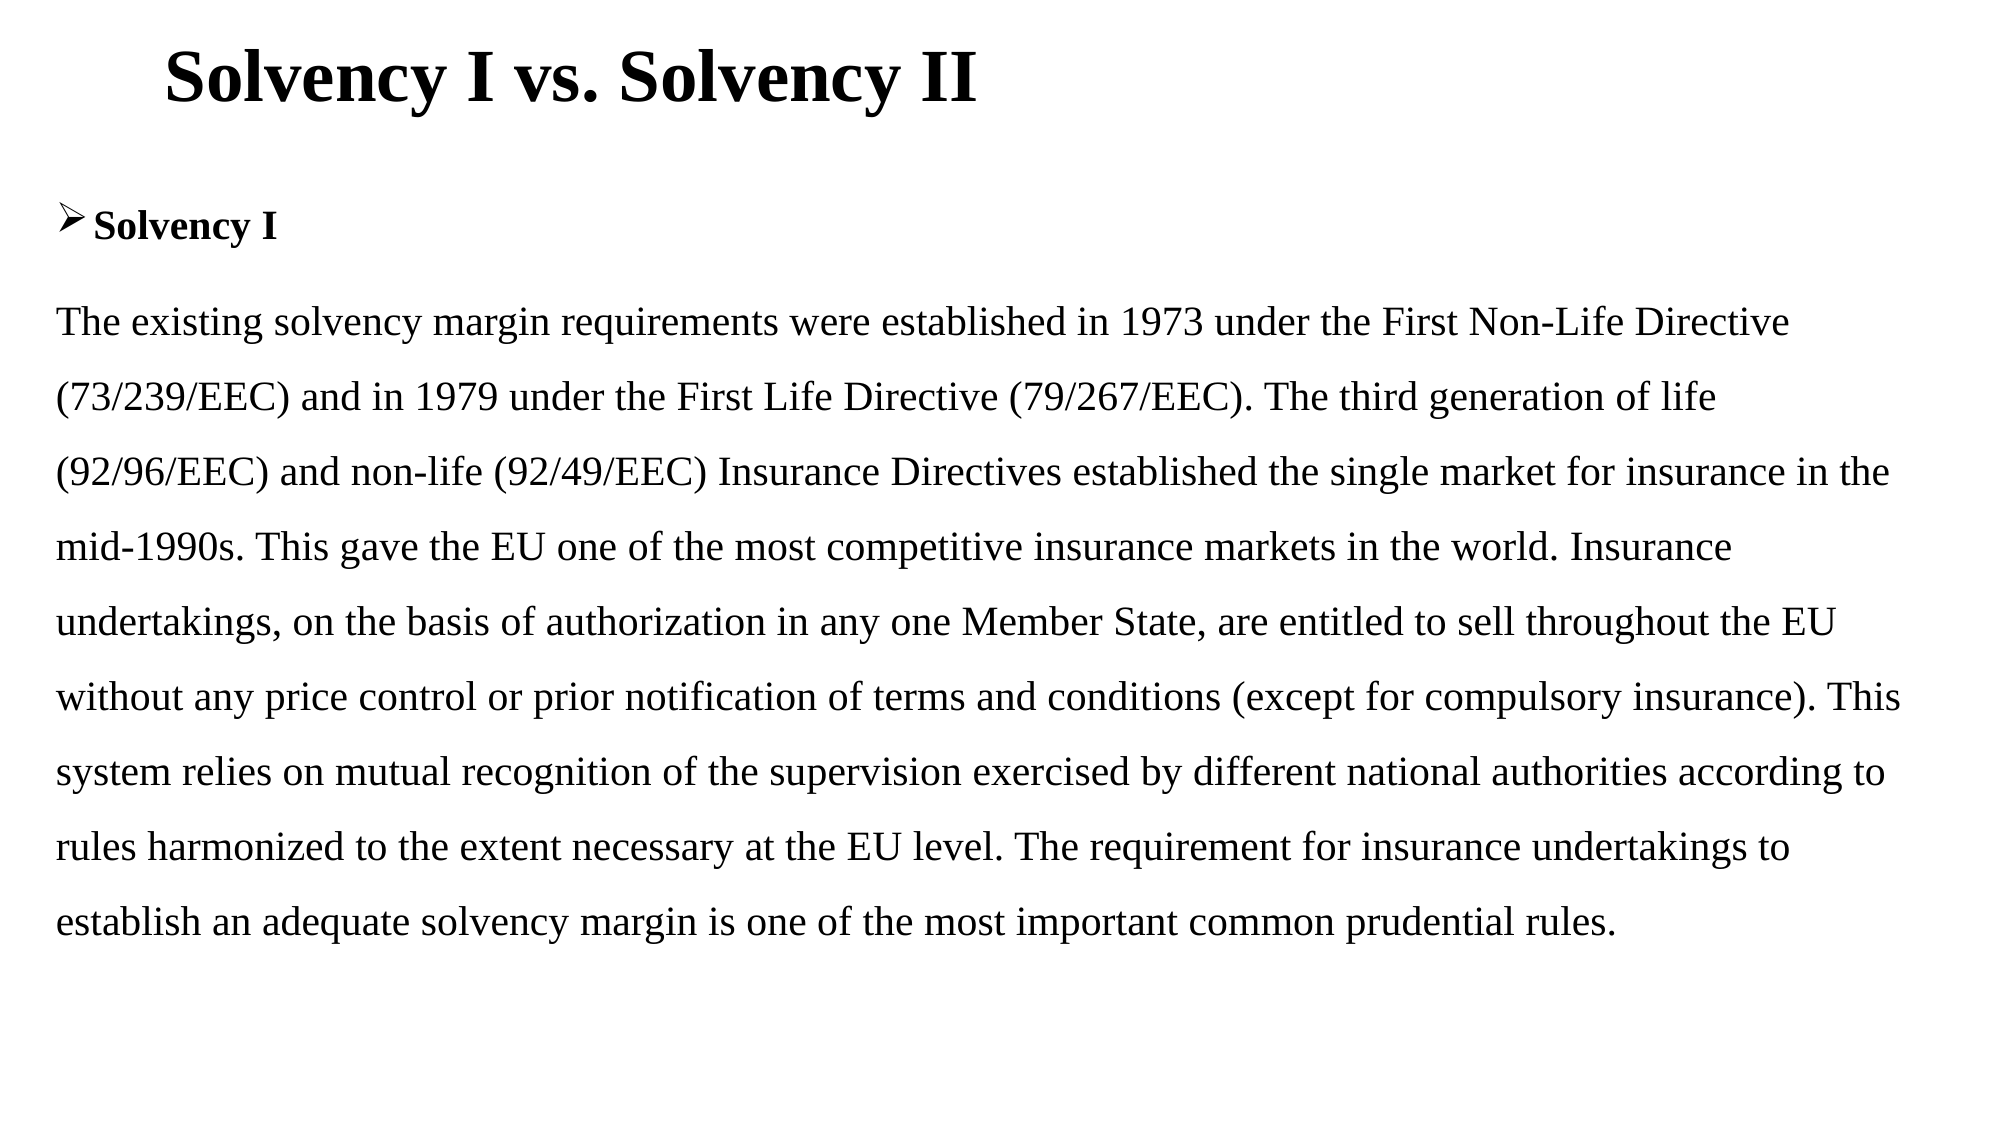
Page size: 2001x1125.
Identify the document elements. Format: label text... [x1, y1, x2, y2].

title Solvency I vs. Solvency II [149, 14, 1560, 141]
list Solvency I The existing solvency margin requirements were established in 1973 under the First Non-Life Directive (73/239/EEC) and in 1979 under the First Life Directive (79/267/EEC). The third generation of life (92/96/EEC) and non-life (92/49/EEC) Insurance Directives established the single market for insurance in the mid-1990s. This gave the EU one of the most competitive insurance markets in the world. Insurance undertakings, on the basis of authorization in any one Member State, are entitled to sell throughout the EU without any price control or prior notification of terms and conditions (except for compulsory insurance). This system relies on mutual recognition of the supervision exercised by different national authorities according to rules harmonized to the extent necessary at the EU level. The requirement for insurance undertakings to establish an adequate solvency margin is one of the most important common prudential rules. [40, 165, 1931, 1035]
